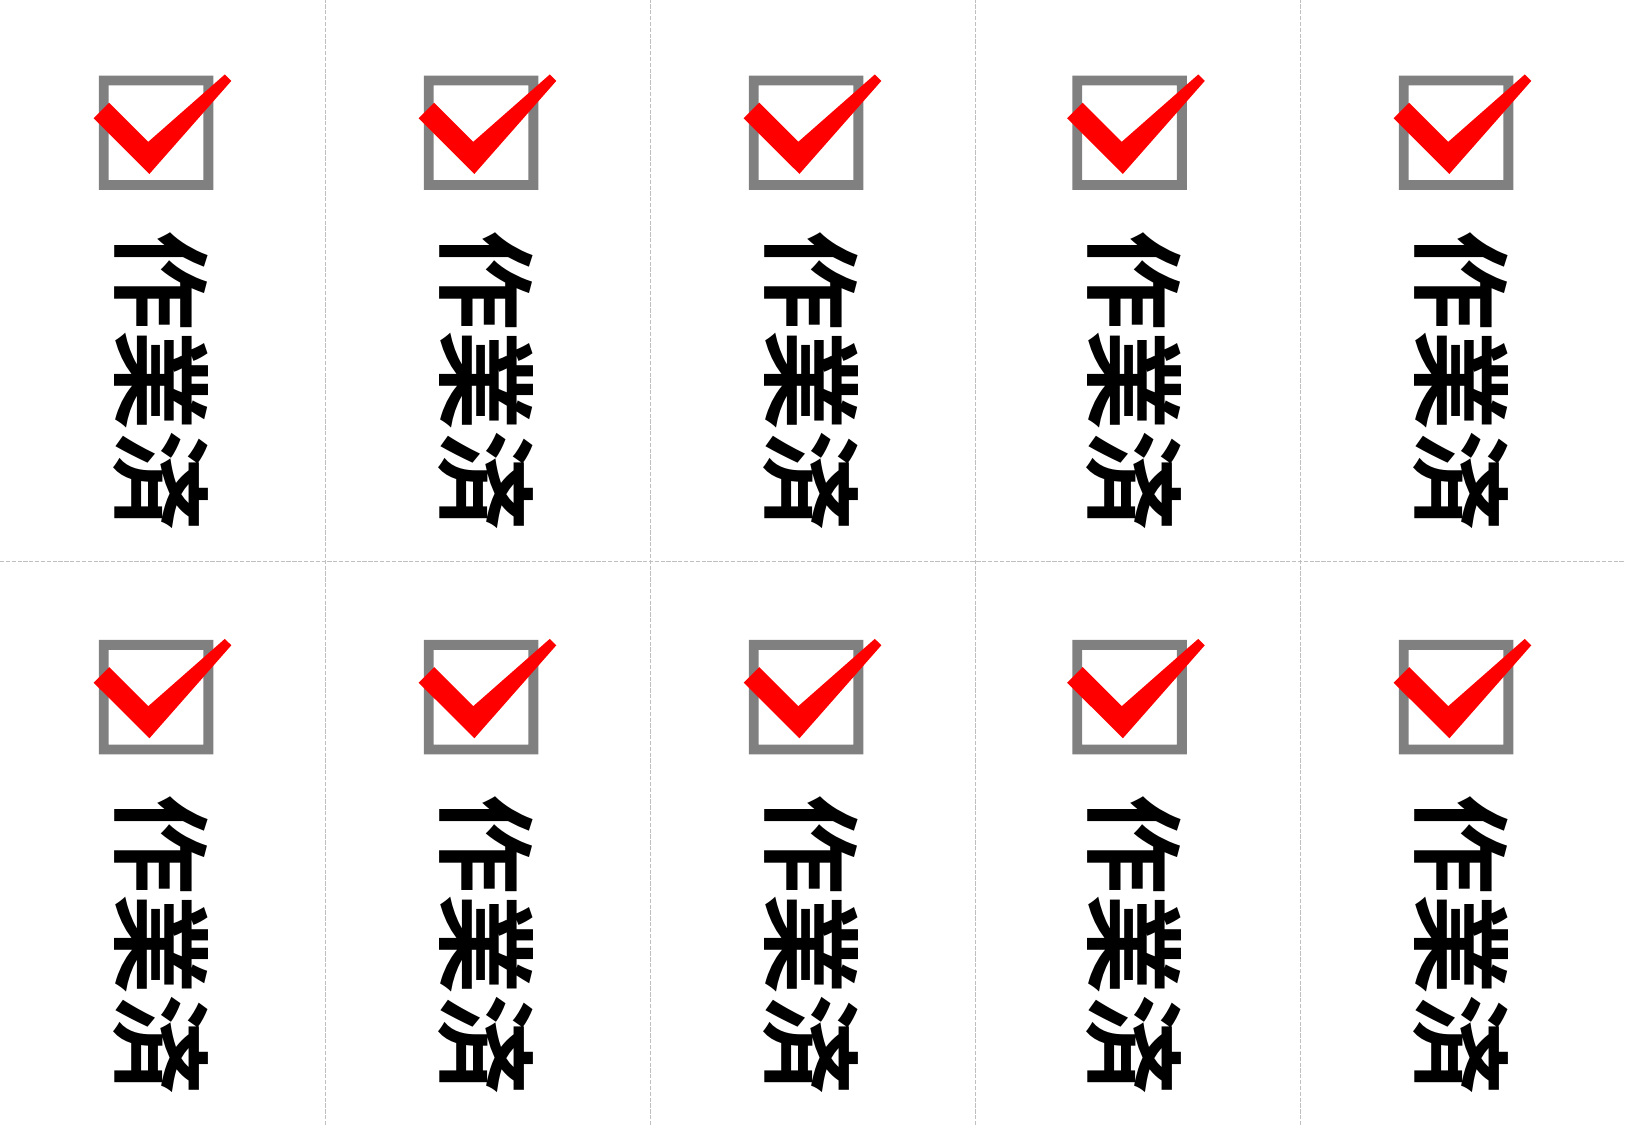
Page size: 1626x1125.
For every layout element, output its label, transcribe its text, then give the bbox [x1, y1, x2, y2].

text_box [1393, 638, 1532, 755]
text_box 作業済 [751, 220, 873, 541]
text_box 作業済 [426, 784, 548, 1105]
text_box 作業済 [1075, 784, 1197, 1105]
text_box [1067, 638, 1205, 755]
text_box 作業済 [426, 220, 548, 541]
text_box 作業済 [751, 784, 873, 1105]
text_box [743, 638, 882, 755]
text_box 作業済 [1401, 784, 1523, 1105]
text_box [418, 74, 557, 191]
text_box 作業済 [1075, 220, 1197, 541]
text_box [743, 74, 882, 191]
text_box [418, 638, 557, 755]
text_box 作業済 [1401, 220, 1523, 541]
text_box 作業済 [101, 784, 223, 1105]
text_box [1393, 74, 1532, 191]
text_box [93, 638, 232, 755]
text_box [1067, 74, 1205, 191]
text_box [93, 74, 232, 191]
text_box 作業済 [101, 220, 223, 541]
